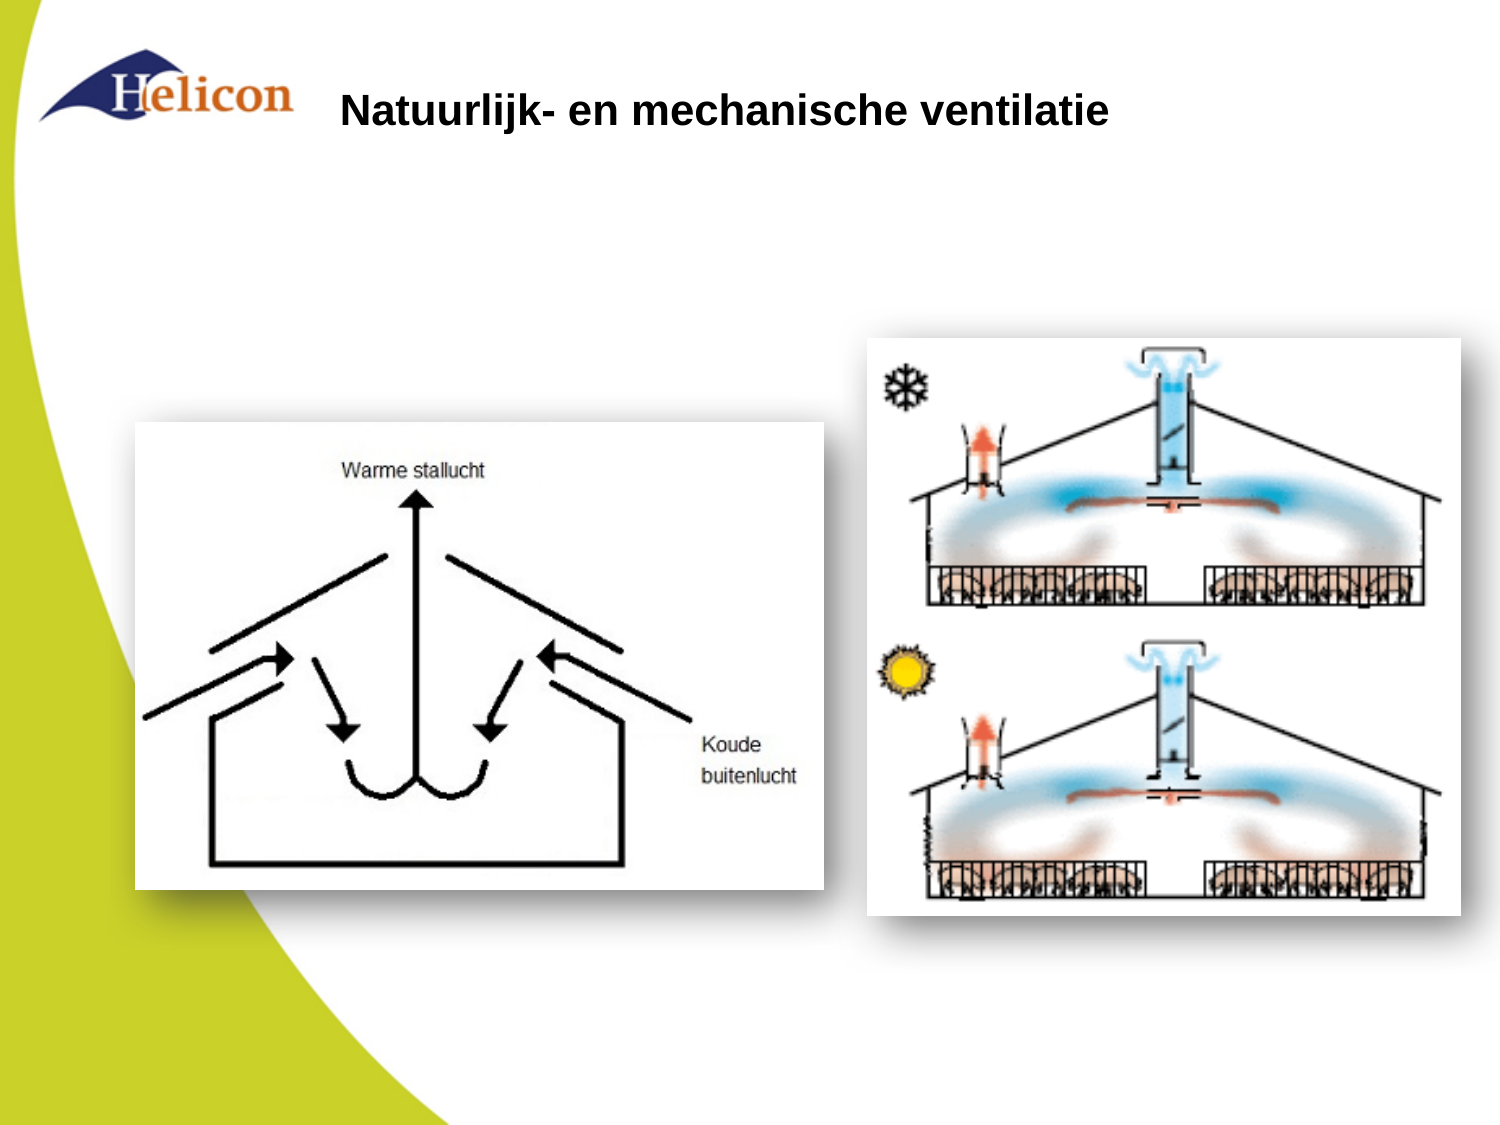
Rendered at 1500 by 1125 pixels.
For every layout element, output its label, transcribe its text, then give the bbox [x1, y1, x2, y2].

picture [0, 0, 1500, 1125]
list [135, 421, 825, 890]
title Natuurlijk- en mechanische ventilatie [324, 54, 1415, 161]
